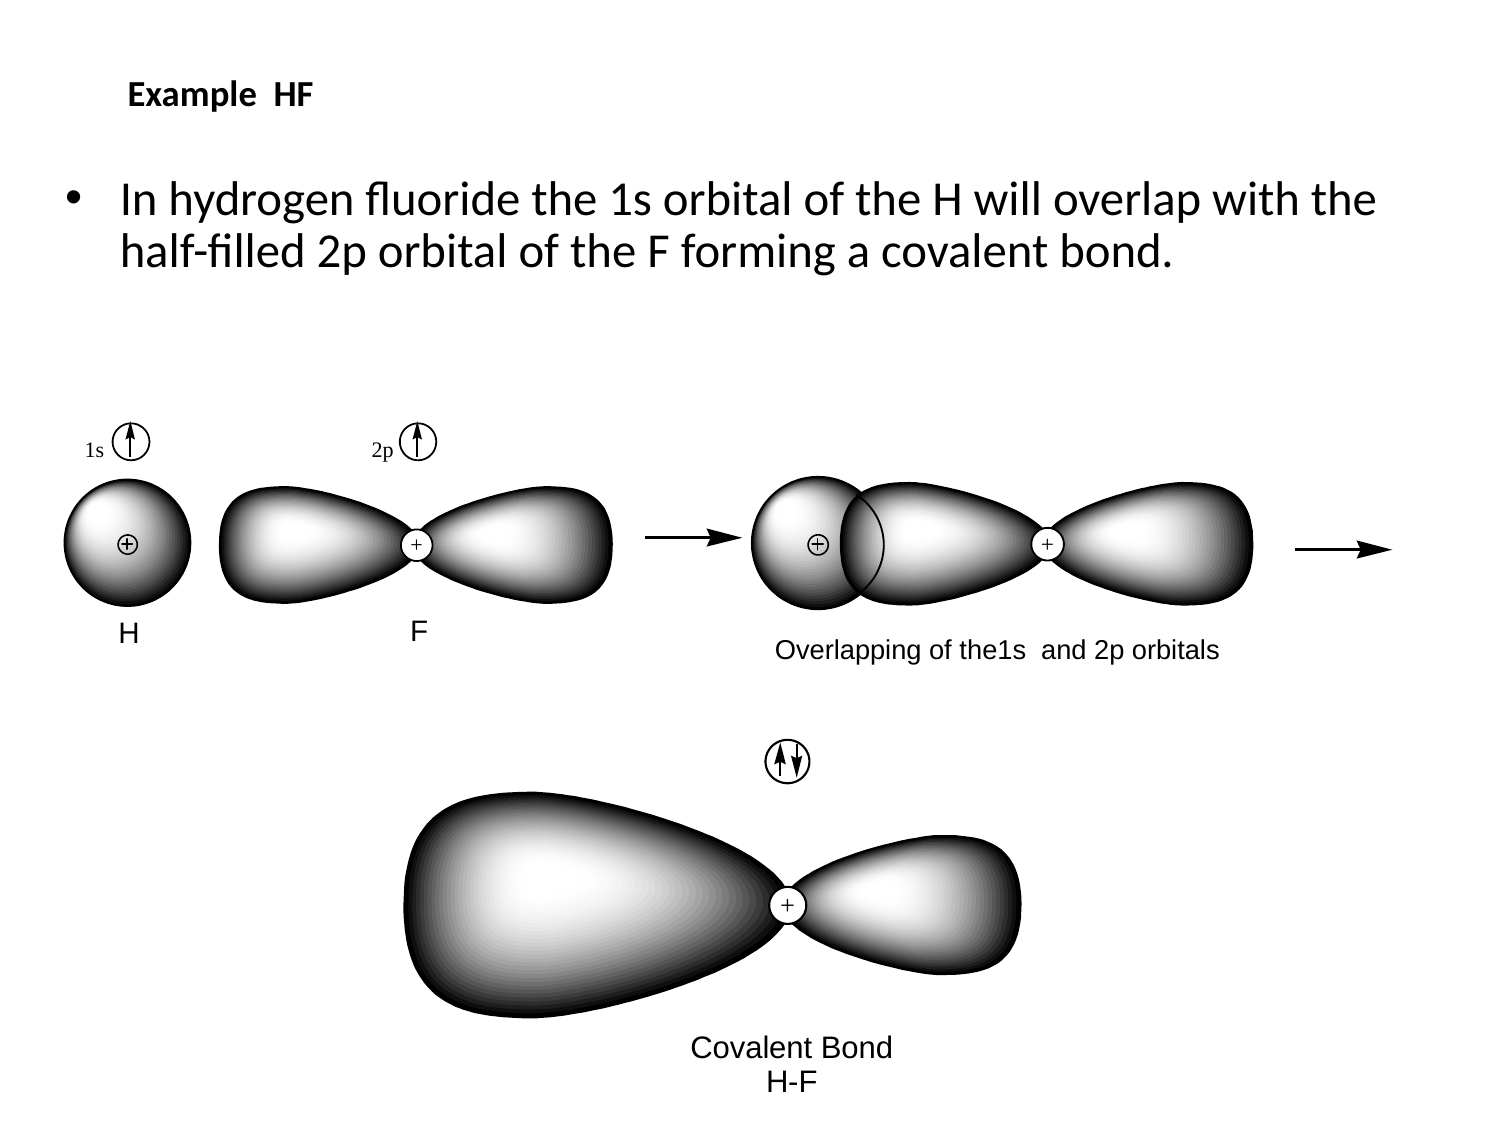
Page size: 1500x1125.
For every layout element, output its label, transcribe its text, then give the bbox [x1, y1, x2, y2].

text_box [749, 474, 1257, 666]
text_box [637, 524, 751, 551]
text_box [399, 737, 1026, 1100]
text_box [1287, 536, 1401, 563]
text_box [62, 416, 617, 651]
list In hydrogen fluoride the 1s orbital of the H will overlap with the half-filled 2p orbital of the F forming a covalent bond. [49, 165, 1438, 326]
title Example HF [112, 62, 1388, 123]
